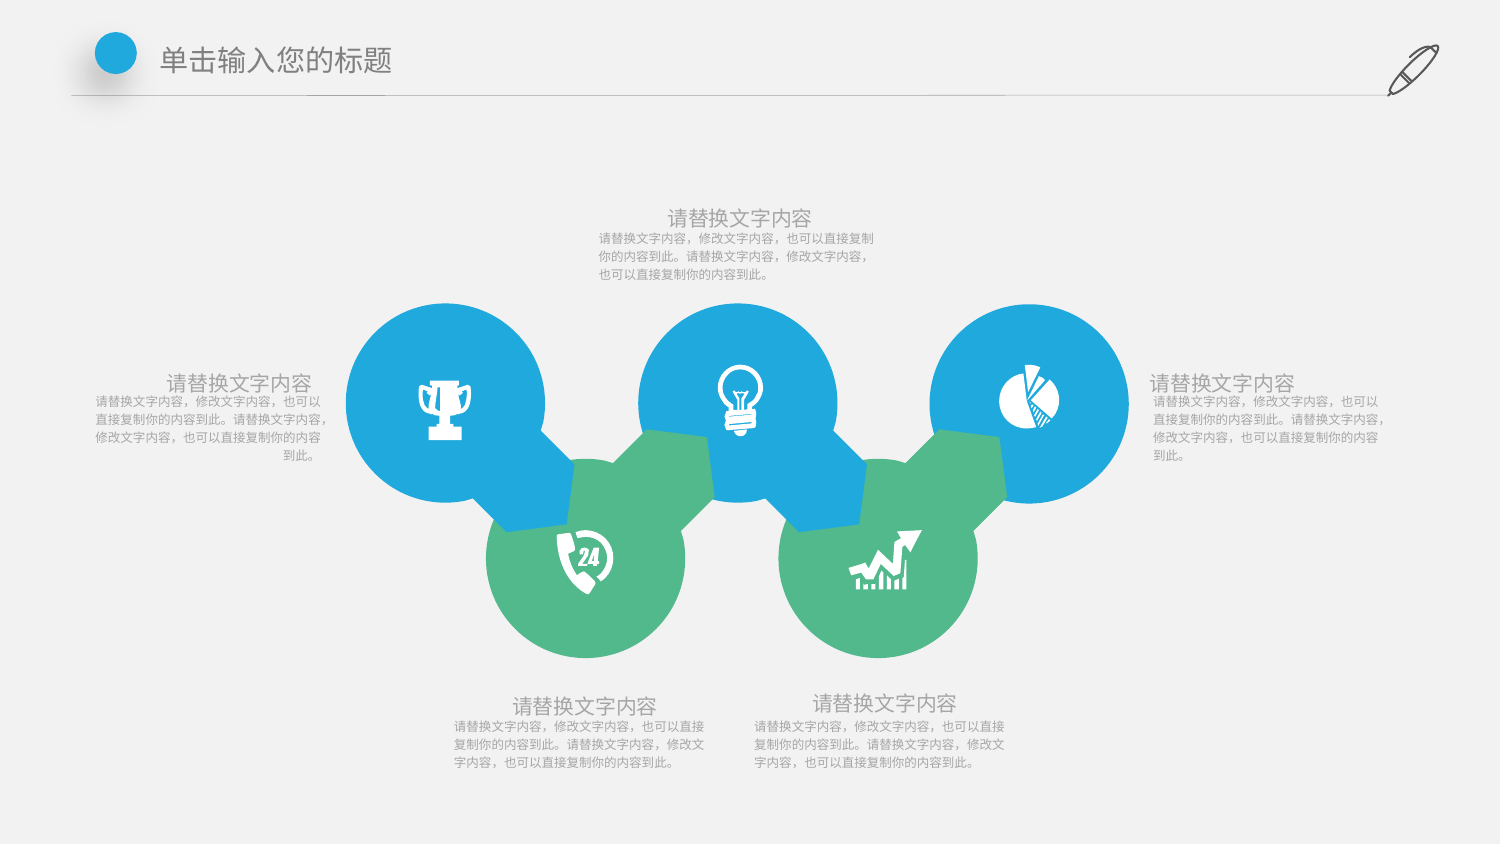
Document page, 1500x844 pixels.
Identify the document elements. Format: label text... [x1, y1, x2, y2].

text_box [739, 678, 1032, 779]
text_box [929, 303, 1129, 504]
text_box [767, 433, 1040, 633]
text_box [370, 292, 571, 565]
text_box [69, 358, 336, 473]
text_box 单击输入您的标题 [145, 35, 511, 84]
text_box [663, 299, 864, 565]
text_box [1133, 358, 1397, 473]
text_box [583, 192, 898, 291]
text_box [438, 681, 732, 779]
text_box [475, 433, 747, 633]
